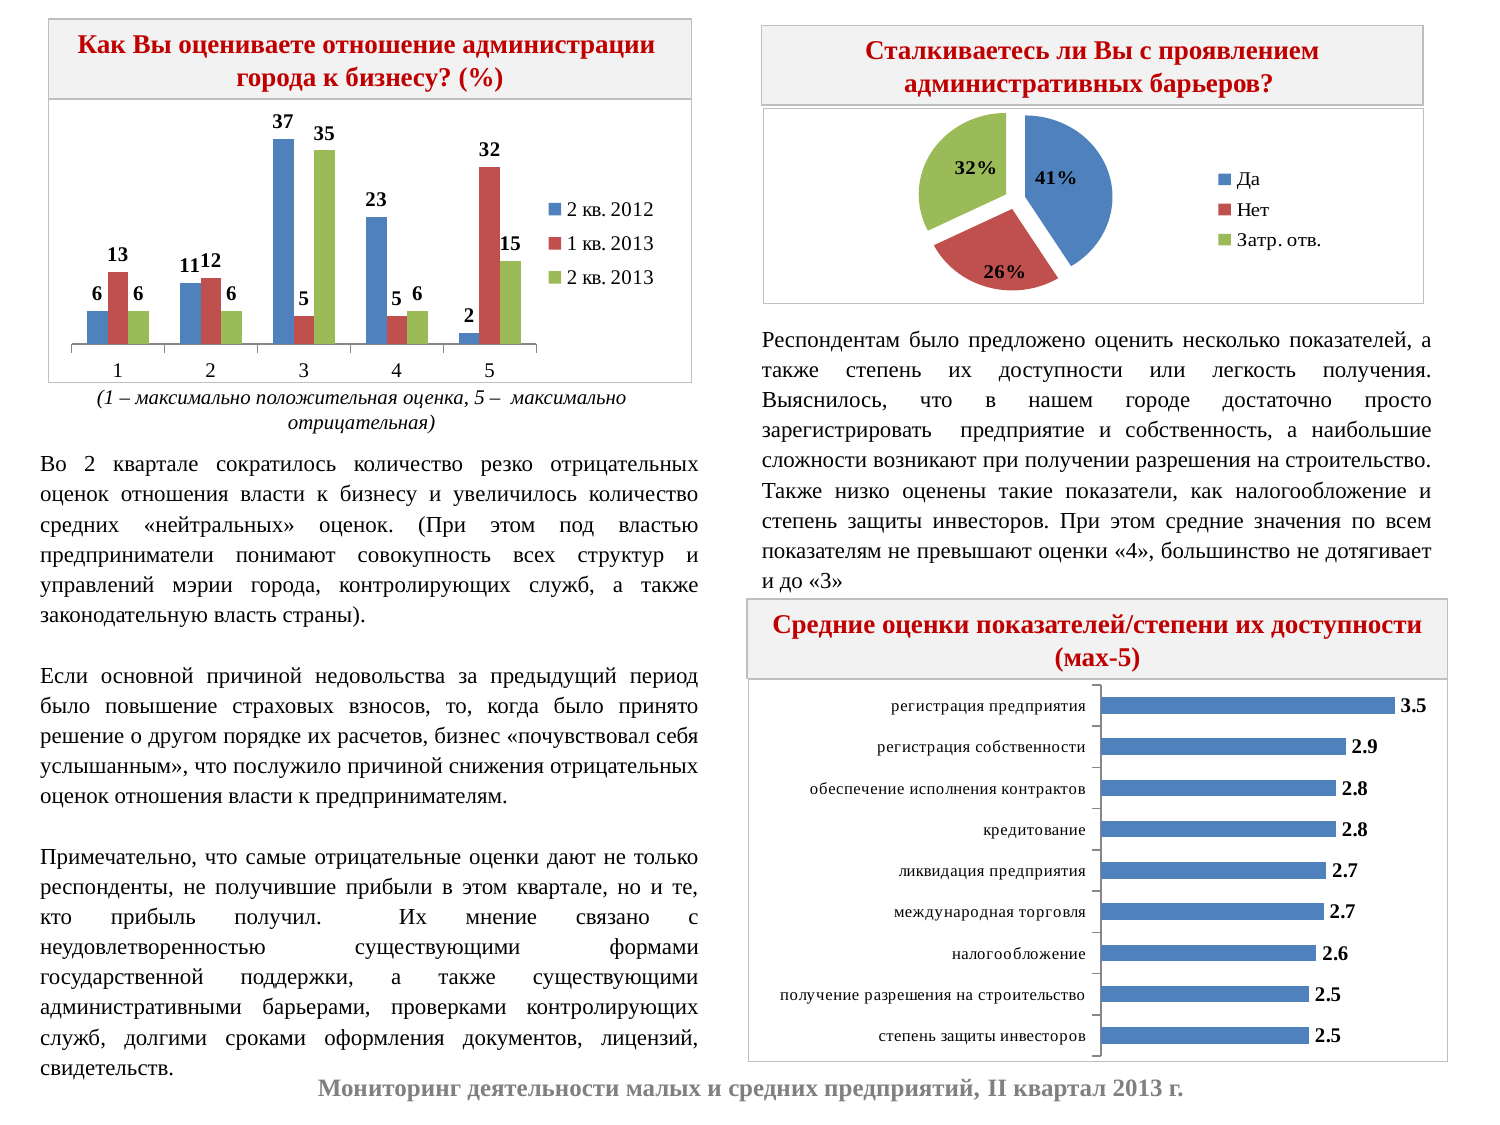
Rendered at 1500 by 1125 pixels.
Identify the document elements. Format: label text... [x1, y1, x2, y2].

text_box Сталкиваетесь ли Вы с проявлением административных барьеров? [761, 25, 1424, 105]
chart [48, 99, 692, 383]
text_box Мониторинг деятельности малых и средних предприятий, II квартал 2013 г. [0, 1051, 1500, 1122]
text_box Респондентам было предложено оценить несколько показателей, а также степень их доступности или легкость получения. Выяснилось, что в нашем городе достаточно просто зарегистрировать предприятие и собственность, а наибольшие сложности возникают при получении разрешения на строительство. Также низко оценены такие показатели, как налогообложение и степень защиты инвесторов. При этом средние значения по всем показателям не превышают оценки «4», большинство не дотягивает и до «3» [747, 314, 1448, 586]
text_box (1 – максимально положительная оценка, 5 – максимально отрицательная) [18, 376, 705, 441]
text_box Как Вы оцениваете отношение администрации города к бизнесу? (%) [48, 19, 692, 99]
chart [763, 108, 1424, 318]
chart [747, 679, 1448, 1062]
text_box Во 2 квартале сократилось количество резко отрицательных оценок отношения власти к бизнесу и увеличилось количество средних «нейтральных» оценок. (При этом под властью предприниматели понимают совокупность всех структур и управлений мэрии города, контролирующих служб, а также законодательную власть страны). Если основной причиной недовольства за предыдущий период было повышение страховых взносов, то, когда было принято решение о другом порядке их расчетов, бизнес «почувствовал себя услышанным», что послужило причиной снижения отрицательных оценок отношения власти к предпринимателям. Примечательно, что самые отрицательные оценки дают не только респонденты, не получившие прибыли в этом квартале, но и те, кто прибыль получил. Их мнение связано с неудовлетворенностью существующими формами государственной поддержки, а также существующими административными барьерами, проверками контролирующих служб, долгими сроками оформления документов, лицензий, свидетельств. [25, 438, 715, 1088]
text_box Средние оценки показателей/степени их доступности (мах-5) [747, 599, 1448, 679]
